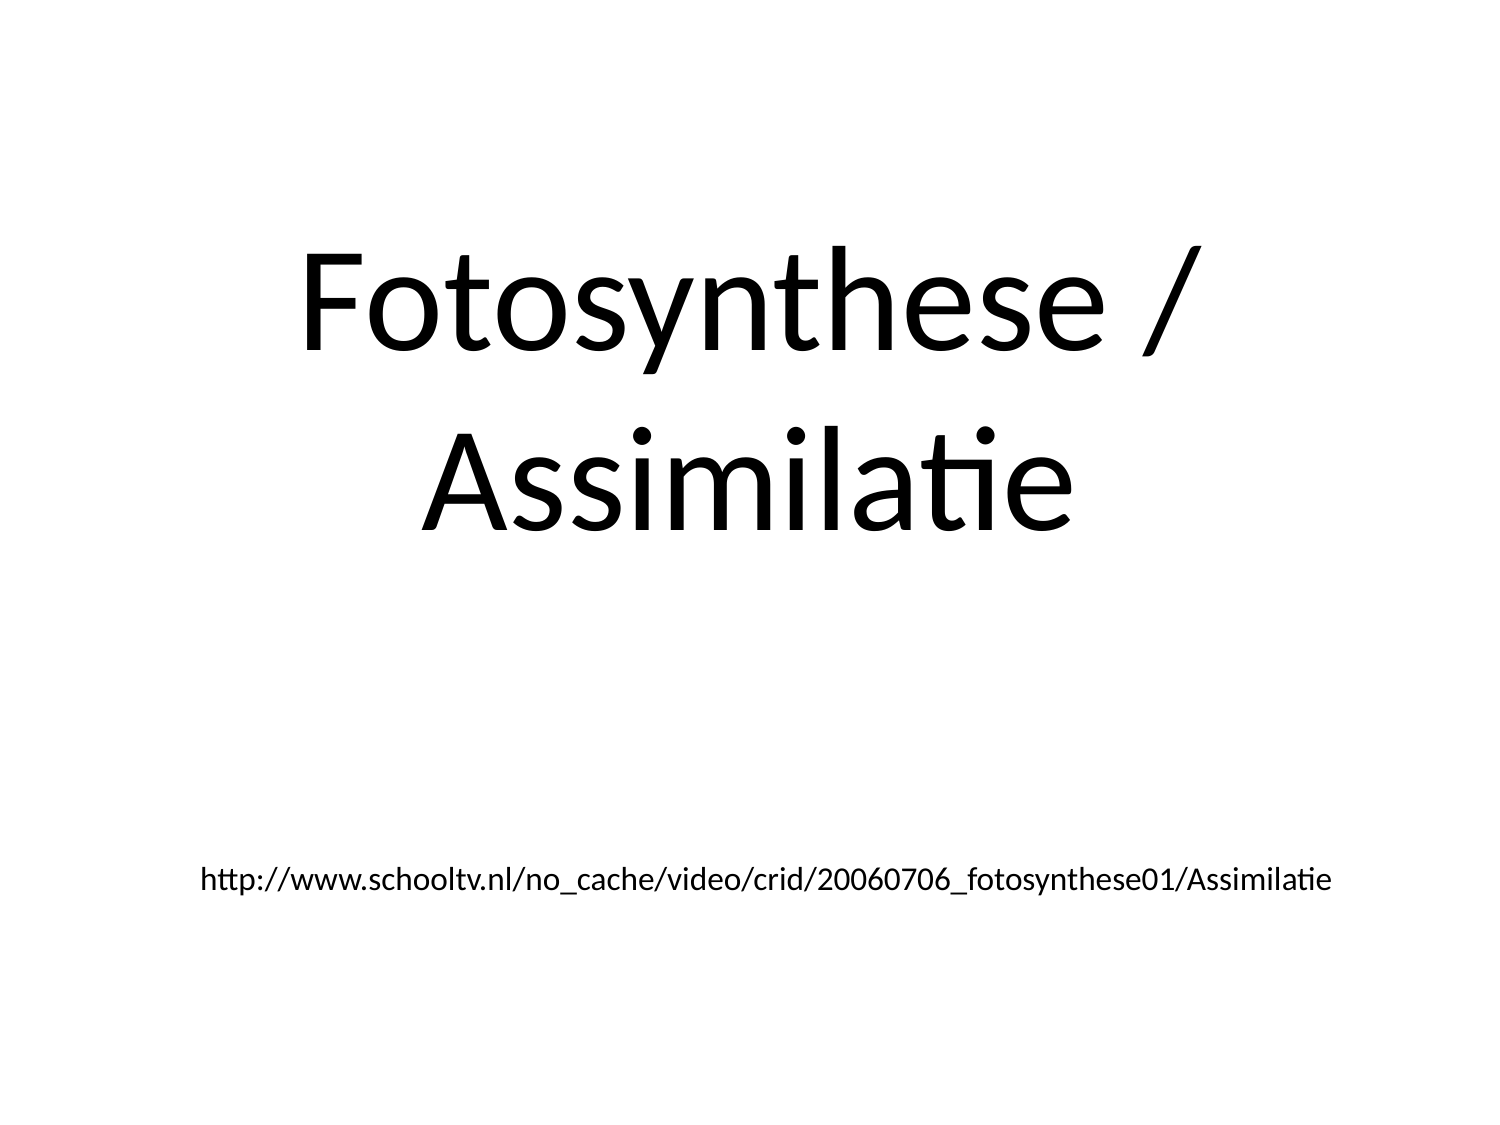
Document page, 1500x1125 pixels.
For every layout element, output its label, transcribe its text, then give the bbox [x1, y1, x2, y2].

subtitle [225, 637, 1275, 925]
title Fotosynthese / Assimilatie http://www.schooltv.nl/no_cache/video/crid/20060706_fotosynthese01/Assimilatie [112, 349, 1388, 591]
